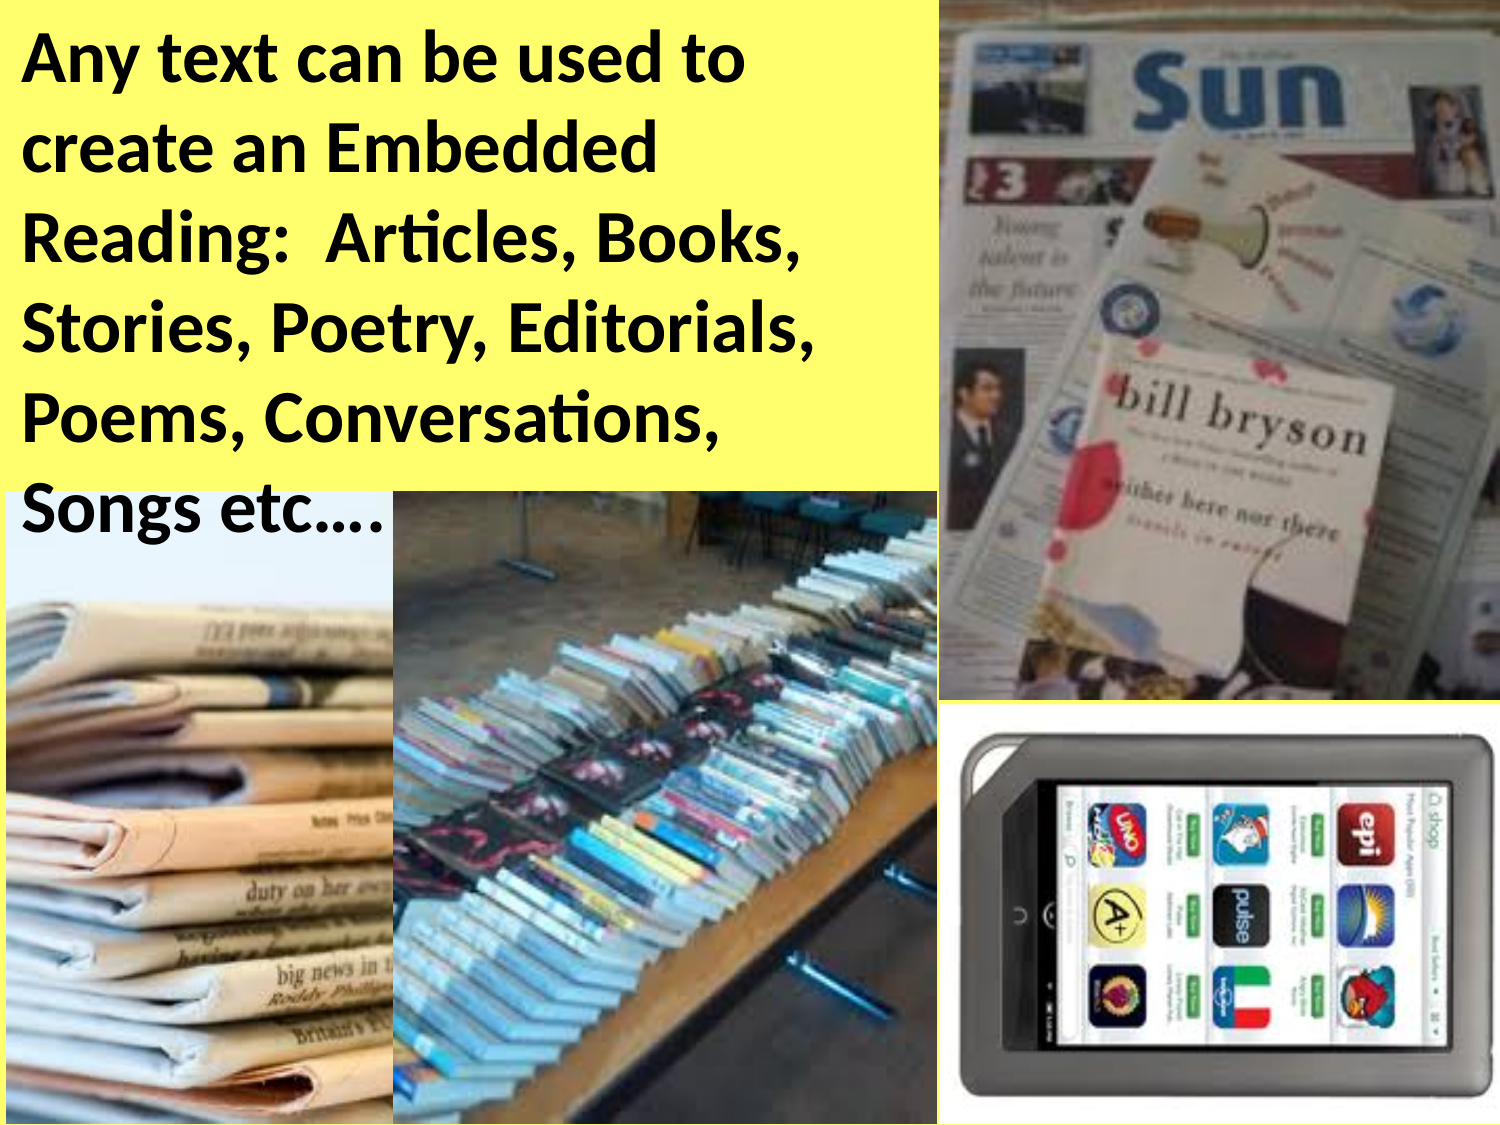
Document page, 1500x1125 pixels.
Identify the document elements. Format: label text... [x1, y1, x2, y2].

picture [939, 0, 1500, 1125]
picture [5, 490, 938, 1124]
text_box Any text can be used to create an Embedded Reading: Articles, Books, Stories, Poetry, Editorials, Poems, Conversations, Songs etc…. [6, 0, 908, 487]
